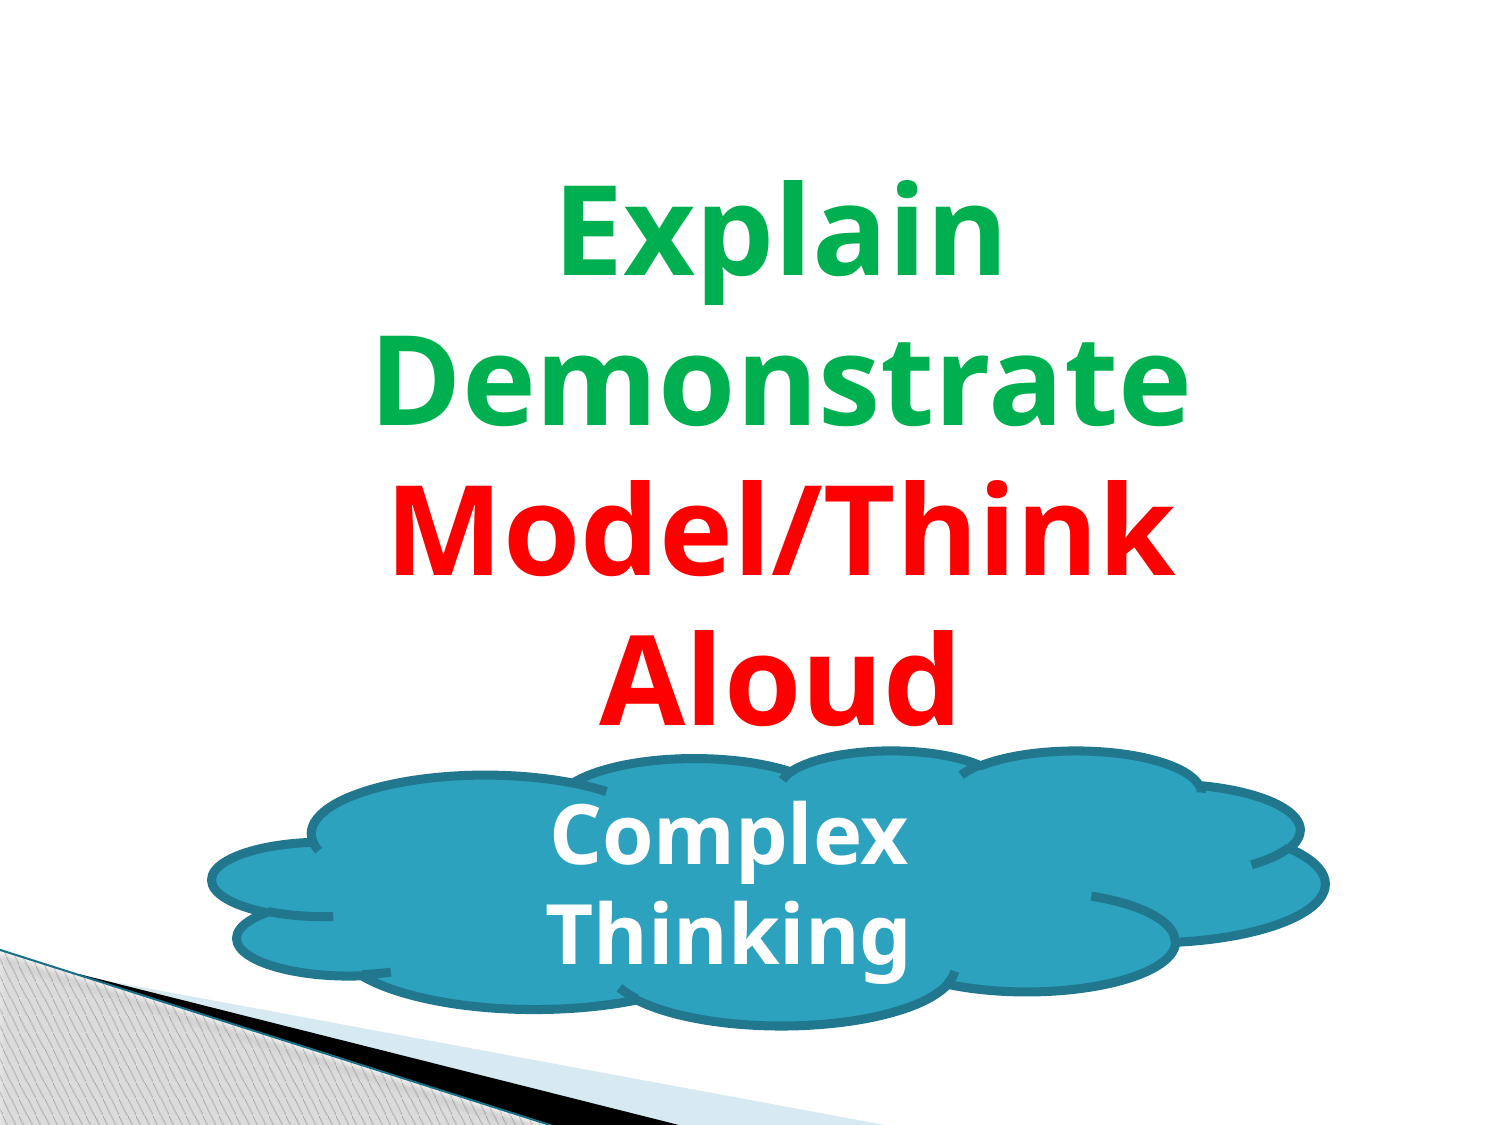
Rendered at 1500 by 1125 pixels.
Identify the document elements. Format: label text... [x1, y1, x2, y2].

text_box Complex Thinking [207, 746, 1330, 1031]
title Explain Demonstrate Model/Think Aloud [237, 112, 1325, 788]
